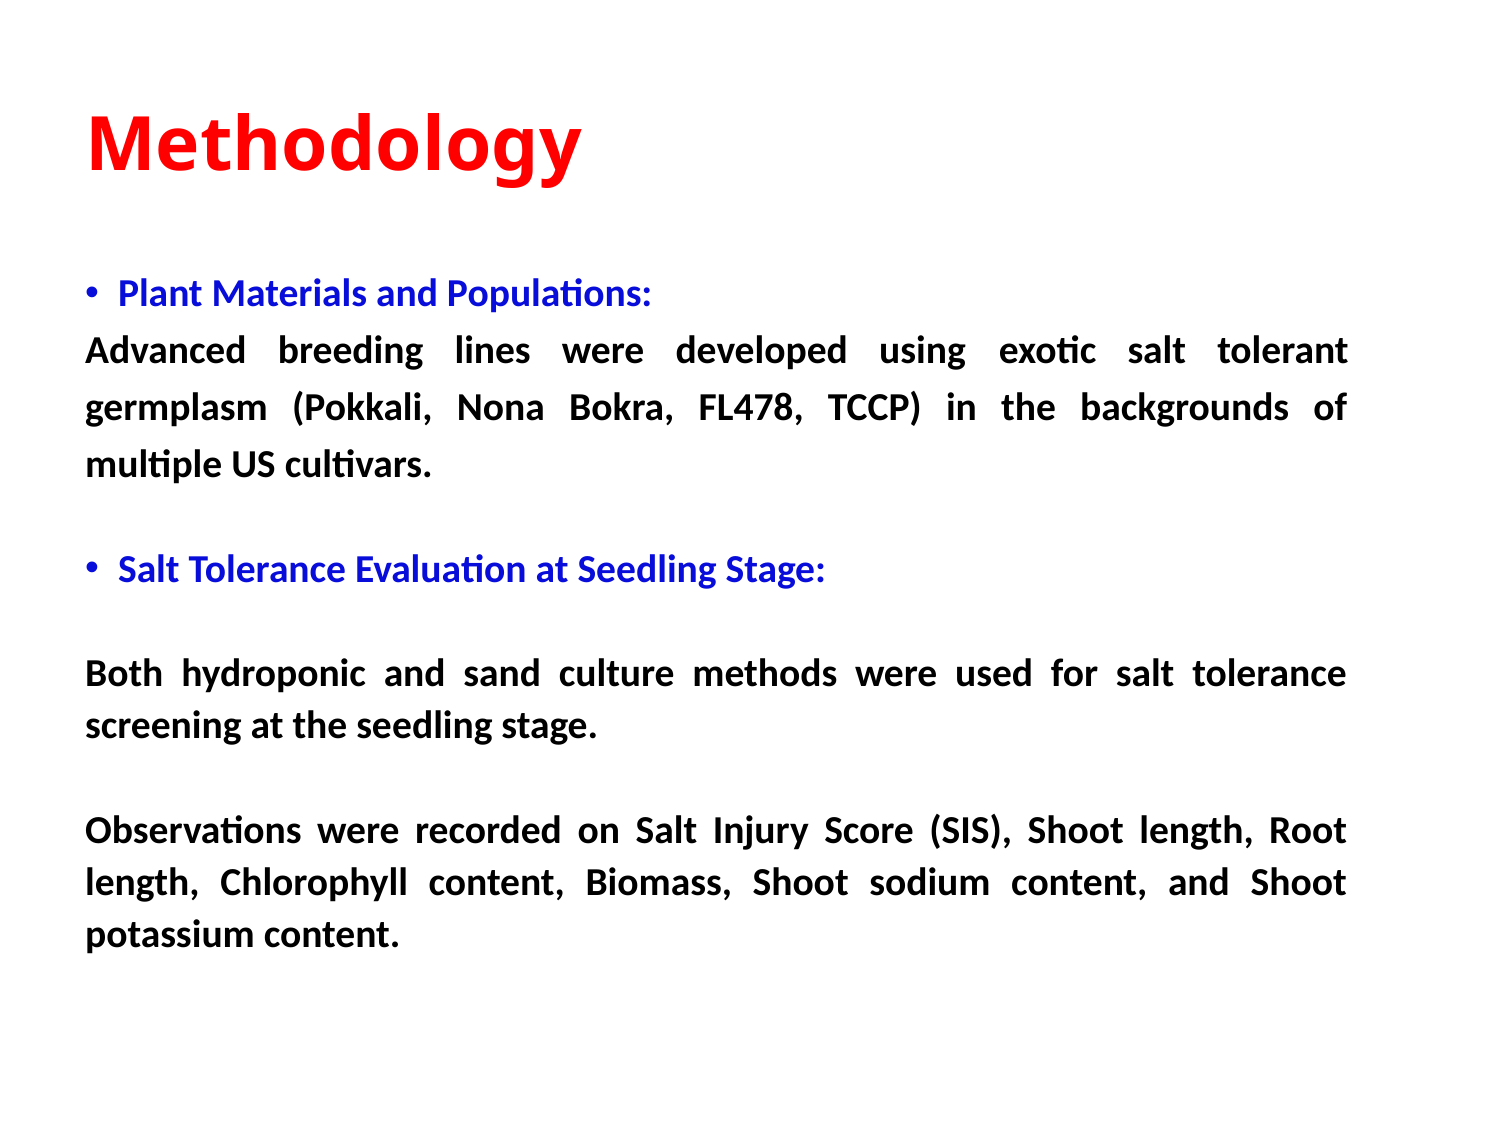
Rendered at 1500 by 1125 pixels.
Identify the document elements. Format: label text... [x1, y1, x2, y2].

list Plant Materials and Populations: Advanced breeding lines were developed using exotic salt tolerant germplasm (Pokkali, Nona Bokra, FL478, TCCP) in the backgrounds of multiple US cultivars. Salt Tolerance Evaluation at Seedling Stage: Both hydroponic and sand culture methods were used for salt tolerance screening at the seedling stage. Observations were recorded on Salt Injury Score (SIS), Shoot length, Root length, Chlorophyll content, Biomass, Shoot sodium content, and Shoot potassium content. [70, 255, 1364, 969]
title Methodology [70, 37, 1364, 255]
